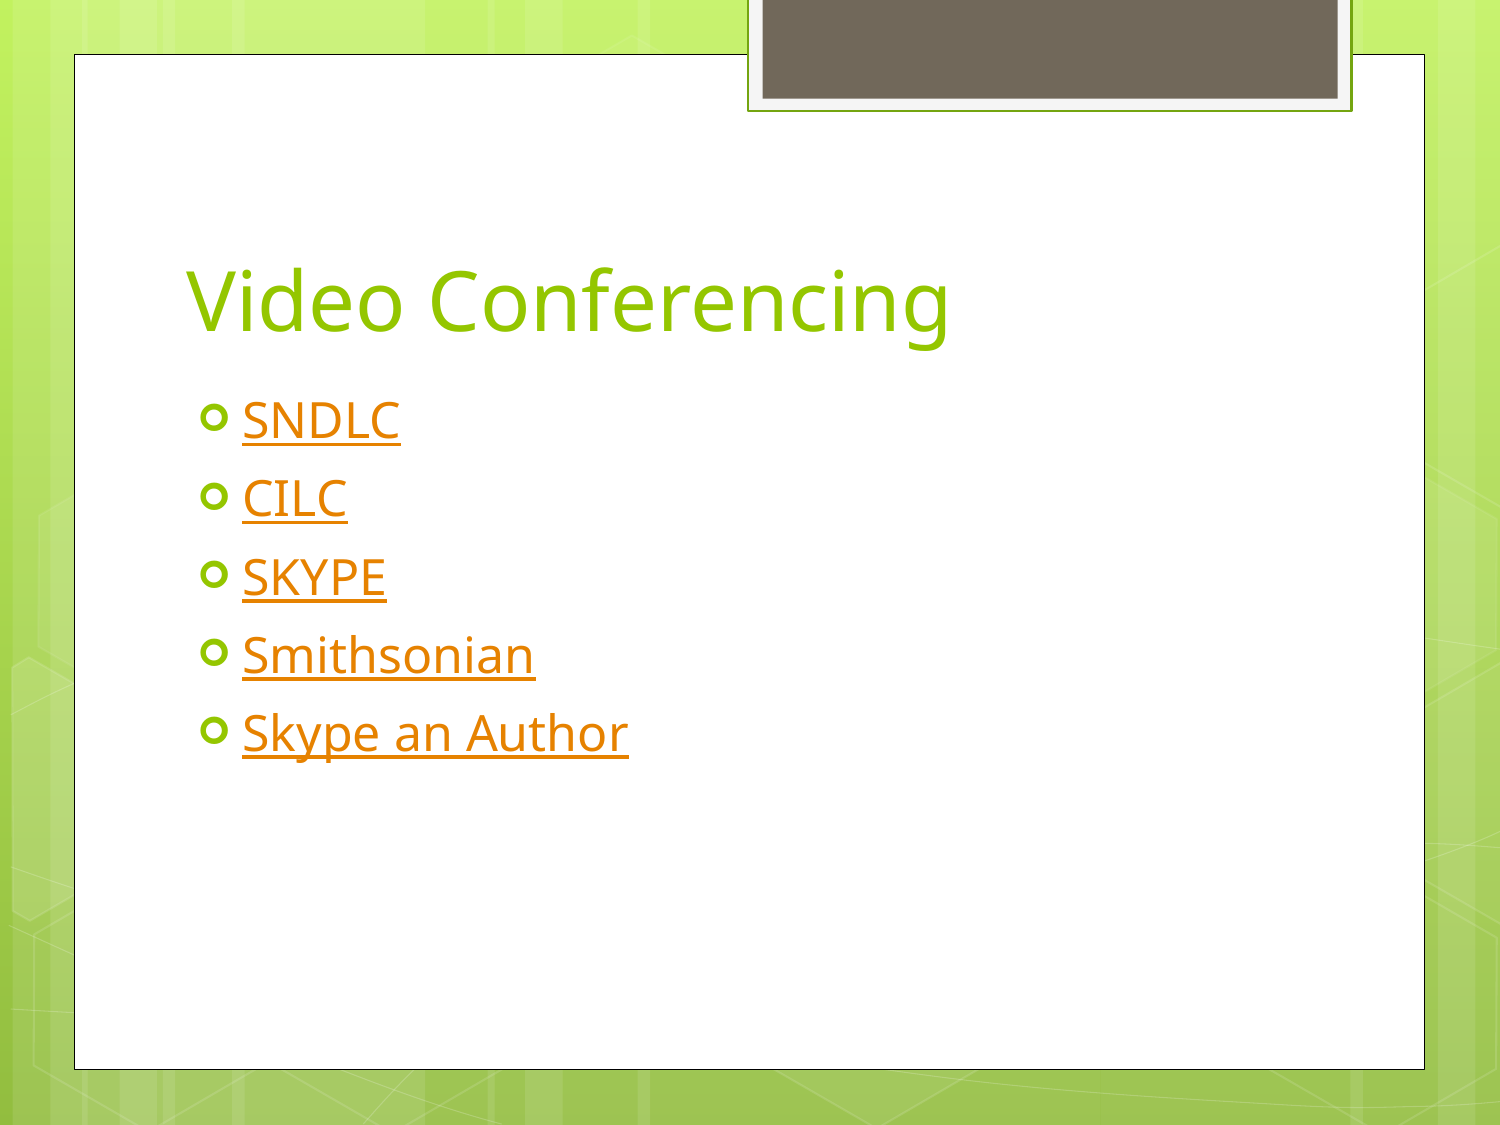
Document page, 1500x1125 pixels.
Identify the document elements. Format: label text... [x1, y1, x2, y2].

list SNDLC CILC SKYPE Smithsonian Skype an Author [171, 381, 1283, 957]
title Video Conferencing [171, 168, 1324, 357]
